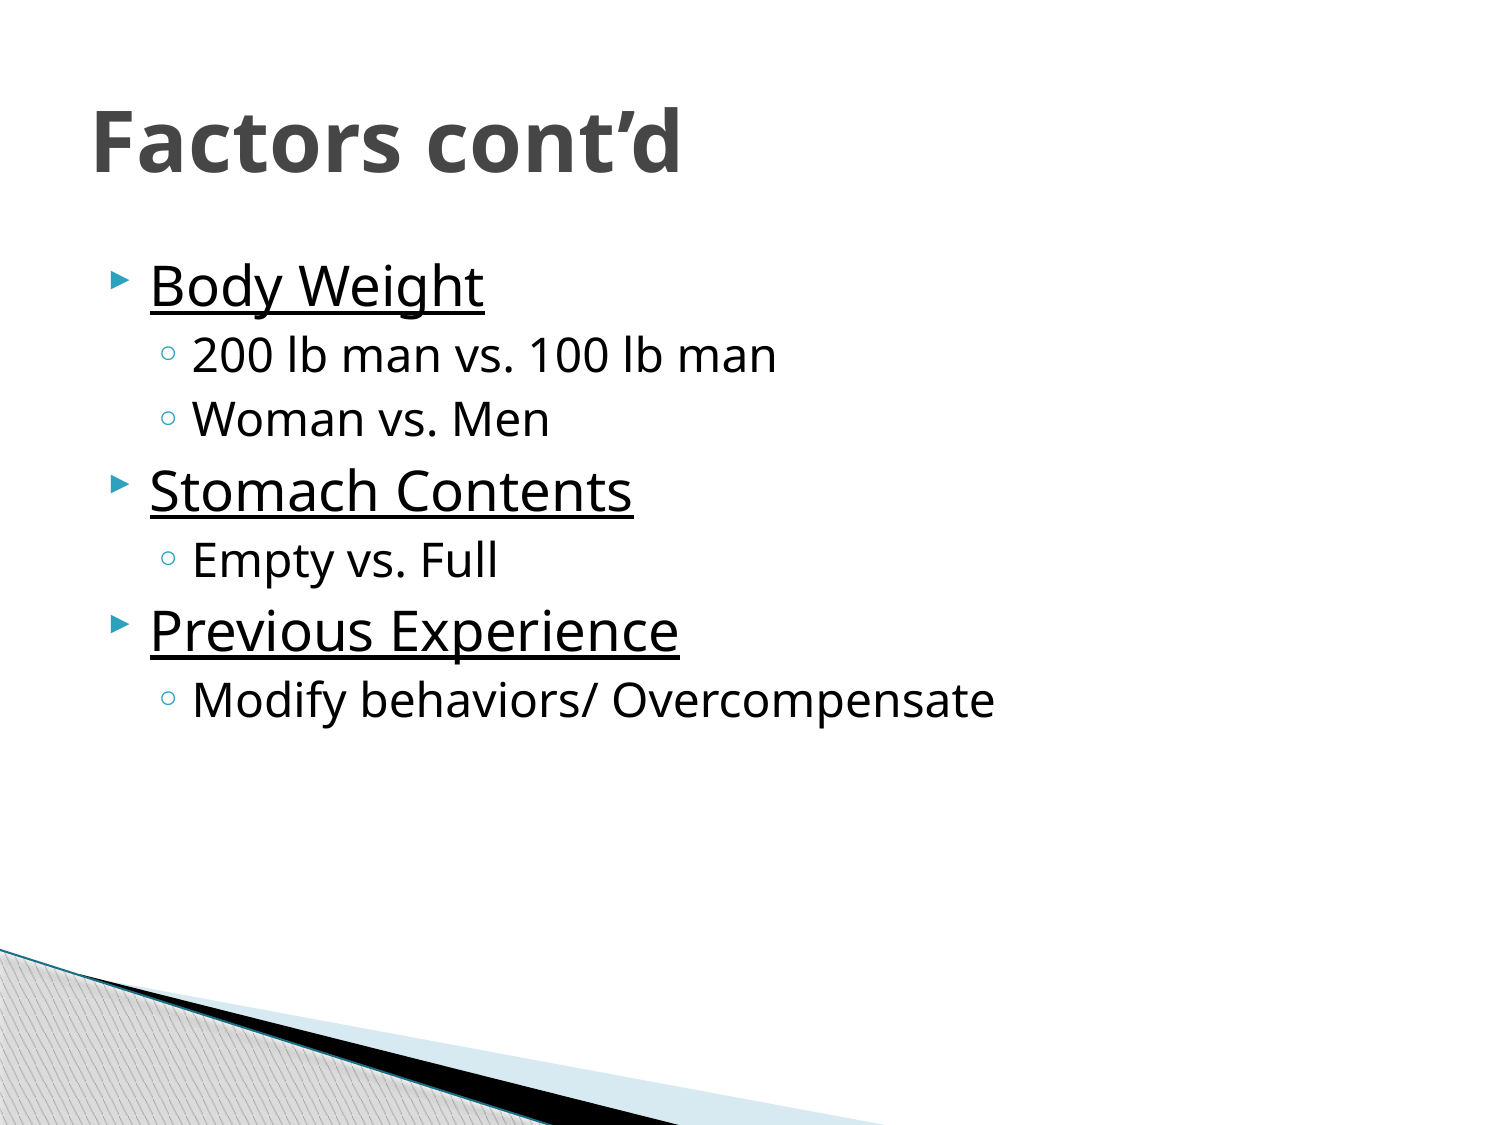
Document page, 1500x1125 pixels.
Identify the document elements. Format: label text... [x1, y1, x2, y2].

title Factors cont’d [75, 45, 1425, 233]
list Body Weight 200 lb man vs. 100 lb man Woman vs. Men Stomach Contents Empty vs. Full Previous Experience Modify behaviors/ Overcompensate [75, 243, 1425, 986]
